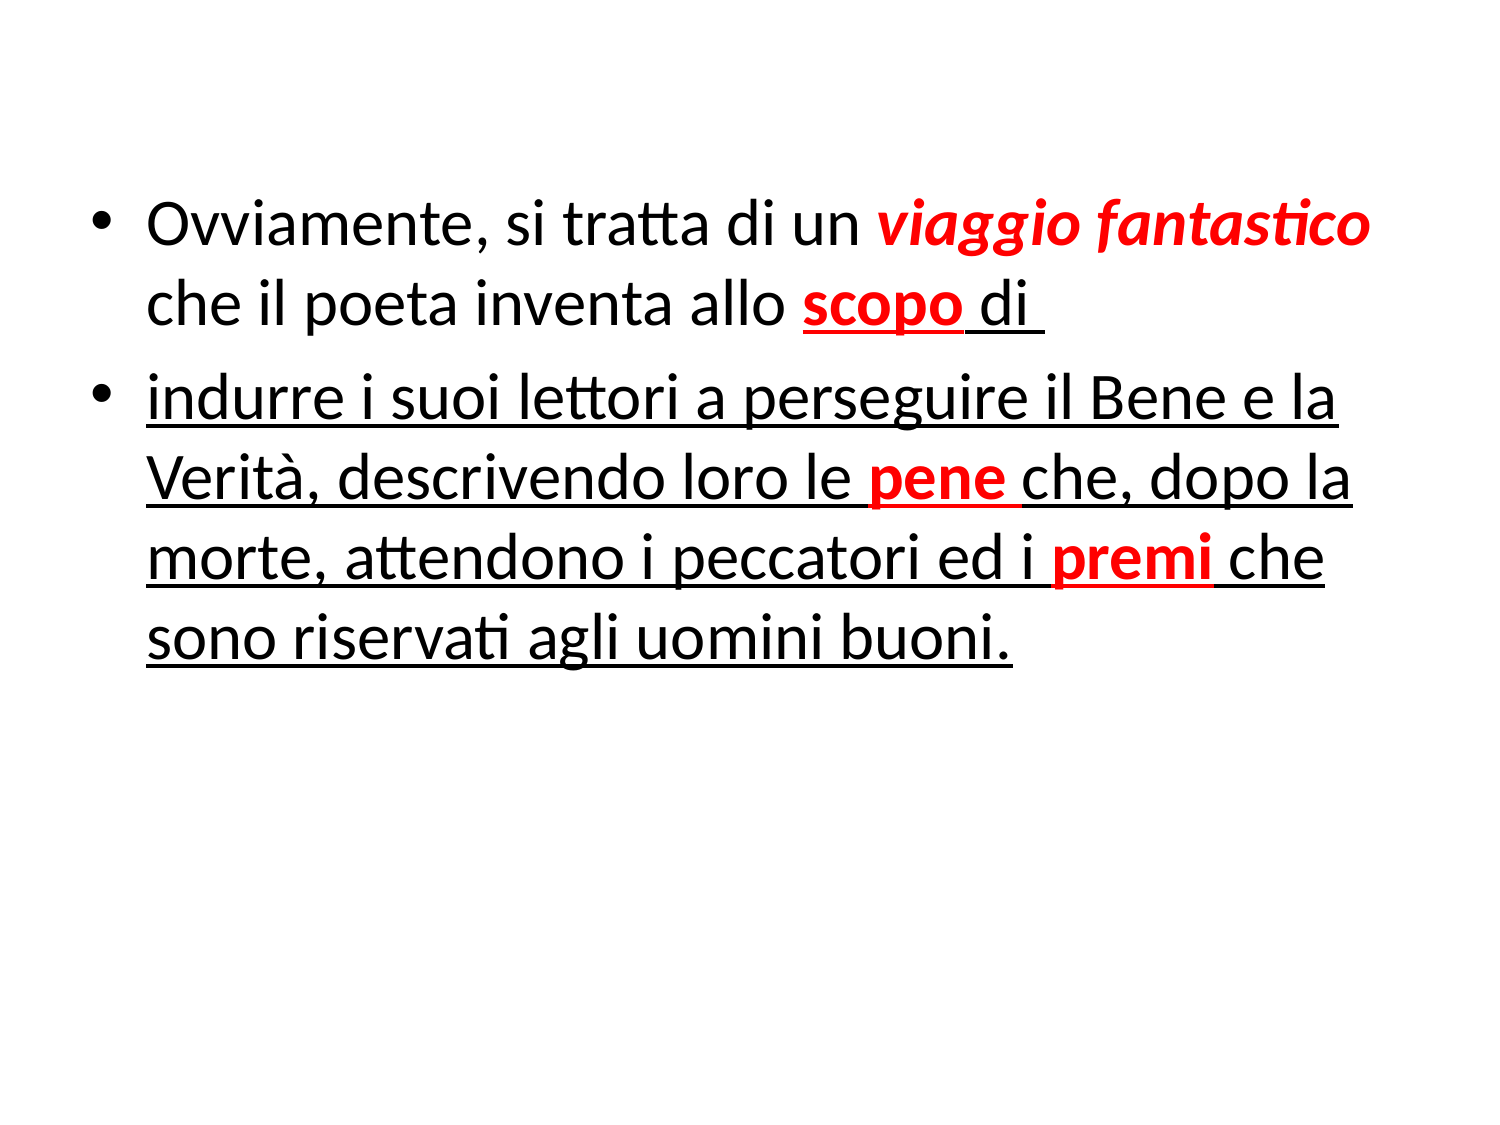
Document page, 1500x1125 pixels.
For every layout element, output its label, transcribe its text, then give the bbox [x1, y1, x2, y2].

list Ovviamente, si tratta di un viaggio fantastico che il poeta inventa allo scopo di indurre i suoi lettori a perseguire il Bene e la Verità, descrivendo loro le pene che, dopo la morte, attendono i peccatori ed i premi che sono riservati agli uomini buoni. [75, 78, 1425, 1005]
